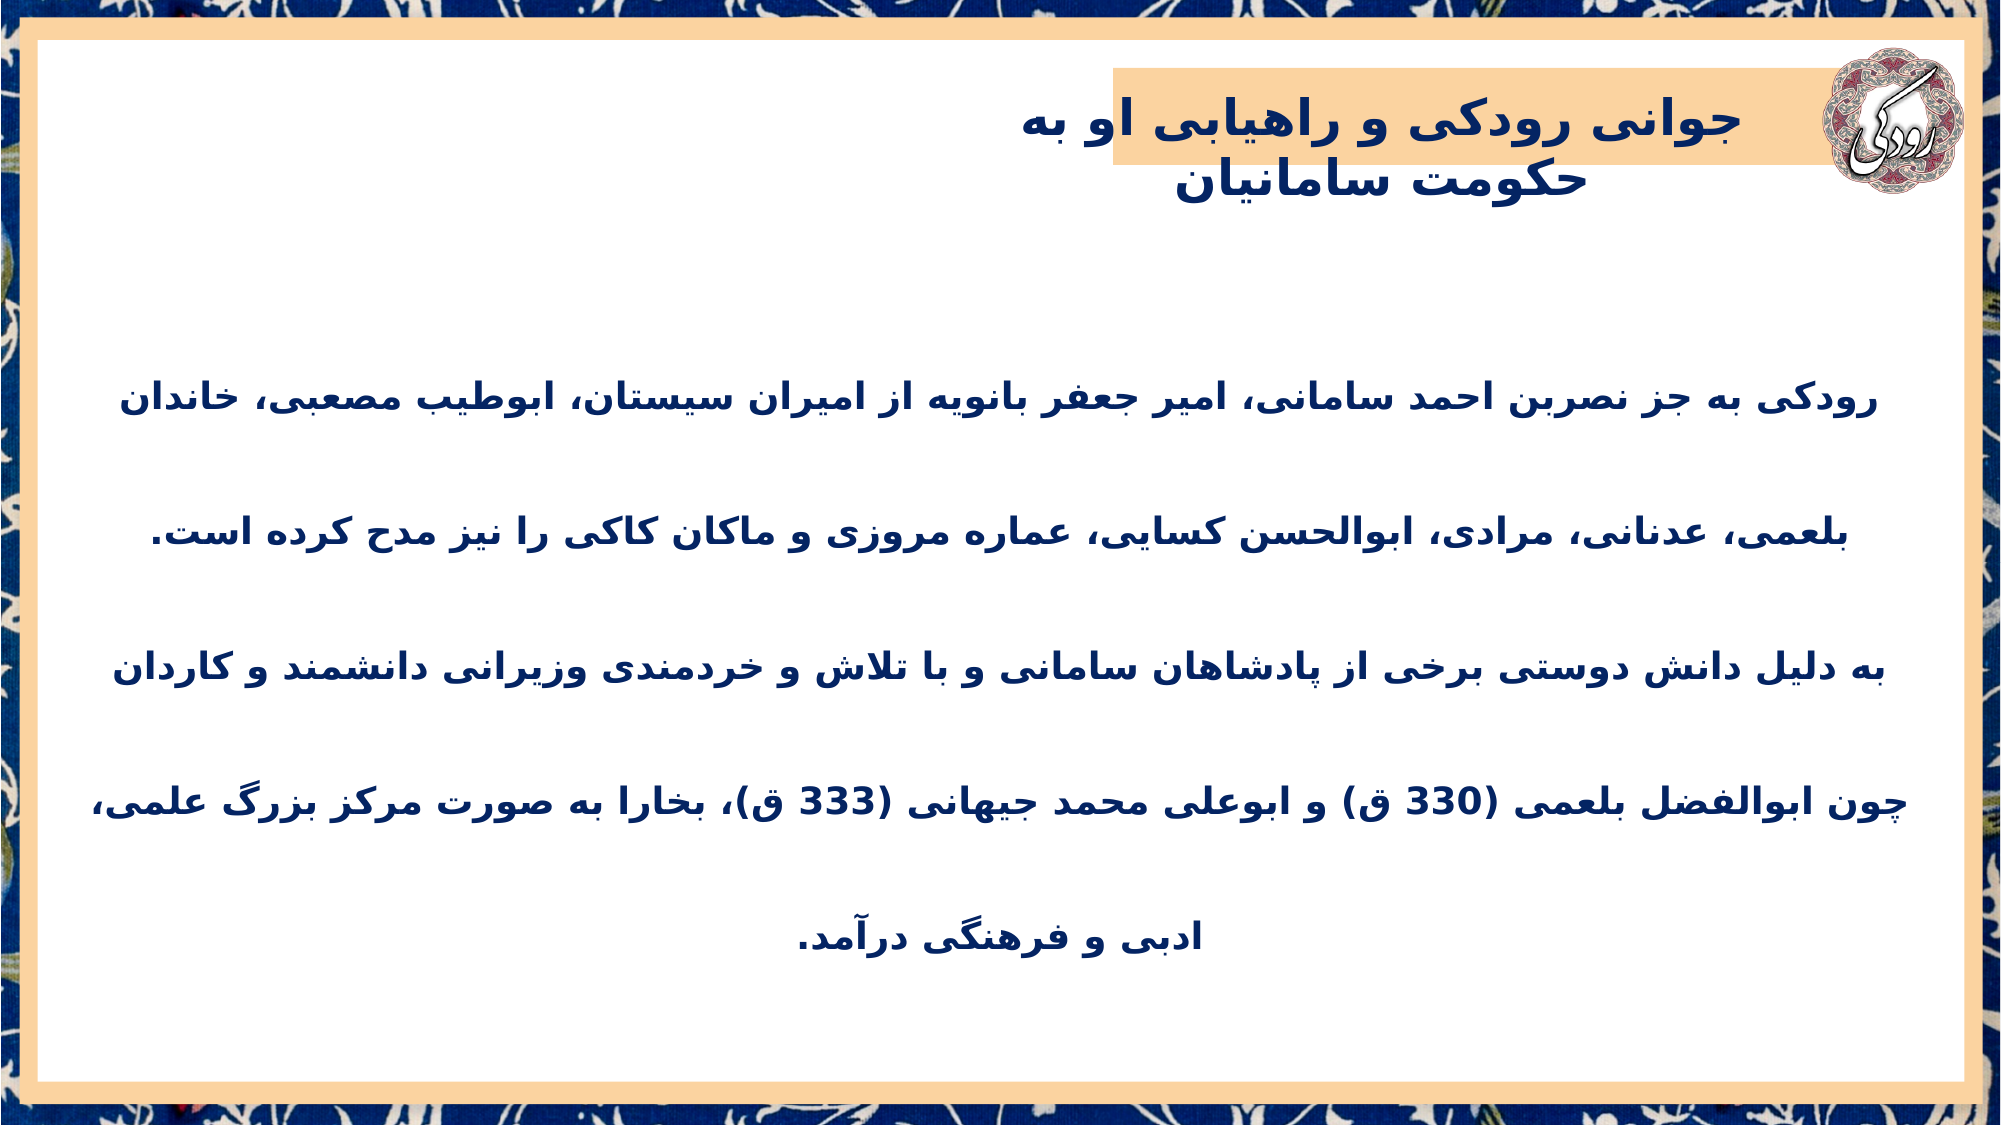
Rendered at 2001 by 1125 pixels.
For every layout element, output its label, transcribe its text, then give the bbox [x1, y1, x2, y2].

picture [2, 1, 1999, 1125]
text_box رودکی به جز نصربن احمد سامانی، امیر جعفر بانویه از امیران سیستان، ابوطیب مصعبی، خاندان بلعمی، عدنانی، مرادی، ابوالحسن کسایی، عماره مروزی و ماکان کاکی را نیز مدح کرده است. به دلیل دانش دوستی برخی از پادشاهان سامانی و با تلاش و خردمندی وزیرانی دانشمند و کاردان چون ابوالفضل بلعمی (330 ق) و ابوعلی محمد جیهانی (333 ق)، بخارا به صورت مرکز بزرگ علمی، ادبی و فرهنگی درآمد. [73, 274, 1927, 965]
text_box جوانی رودکی و راهیابی او به حکومت سامانیان [925, 77, 1840, 213]
